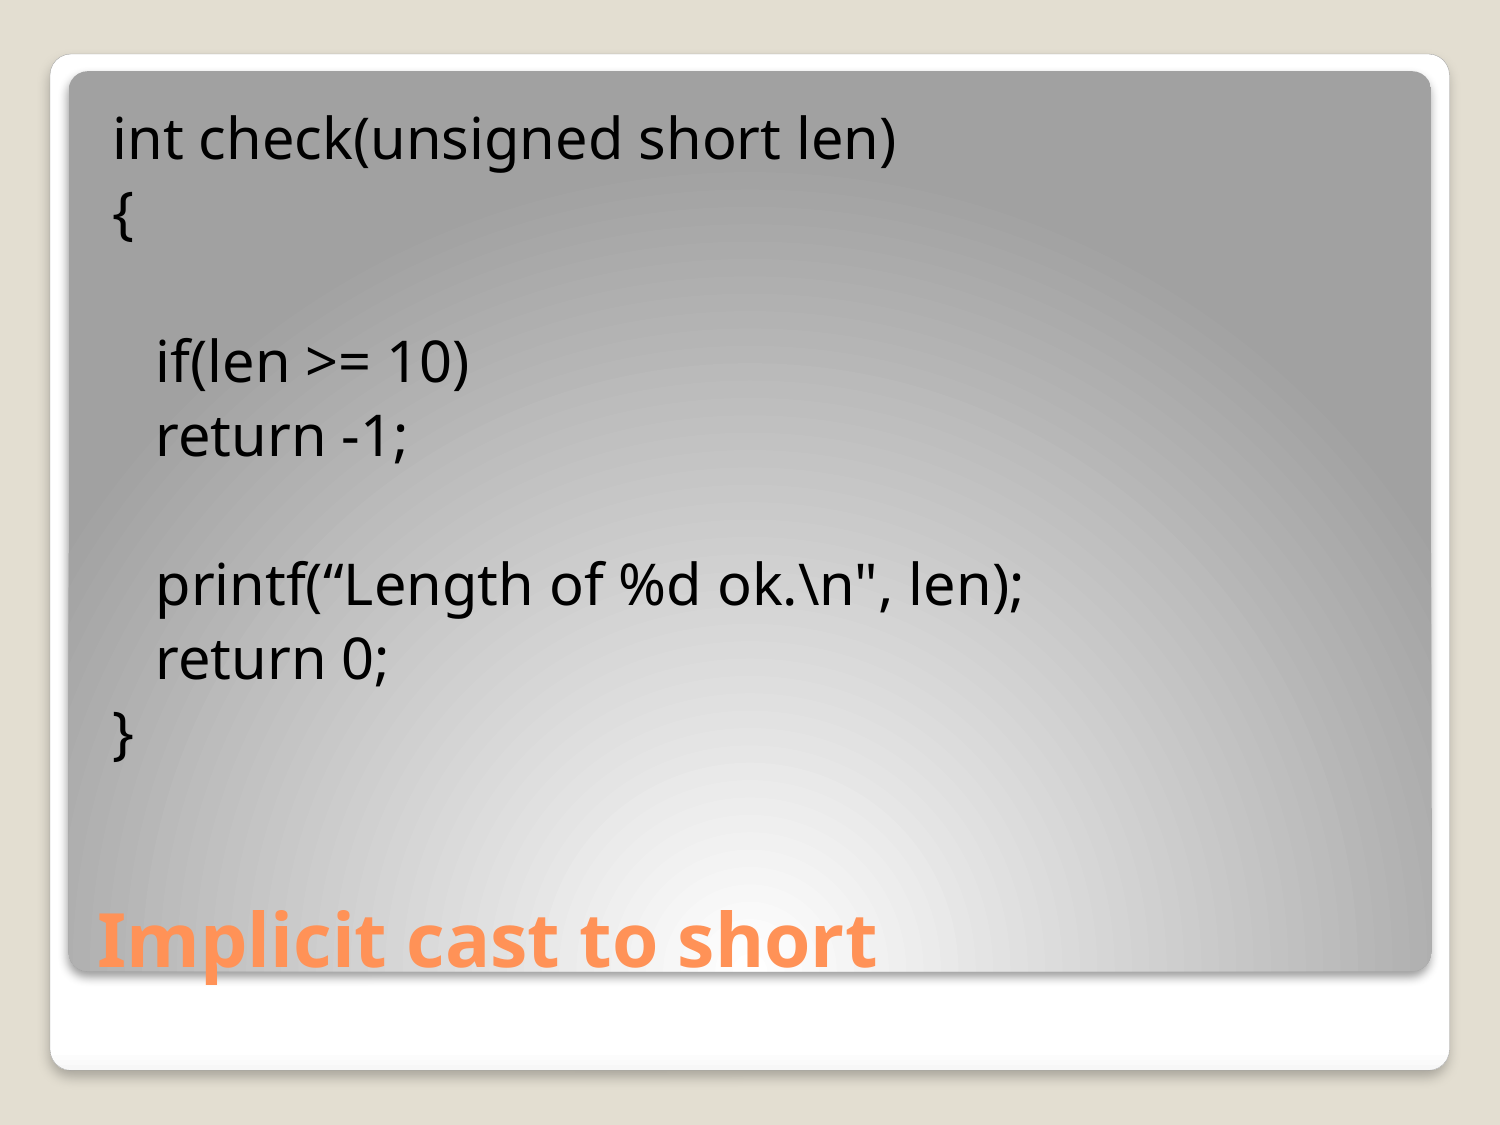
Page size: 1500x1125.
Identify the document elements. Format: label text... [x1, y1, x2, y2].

title Implicit cast to short [82, 817, 1425, 990]
list int check(unsigned short len) { if(len >= 10) return -1; printf(“Length of %d ok.\n", len); return 0; } [82, 86, 1425, 774]
